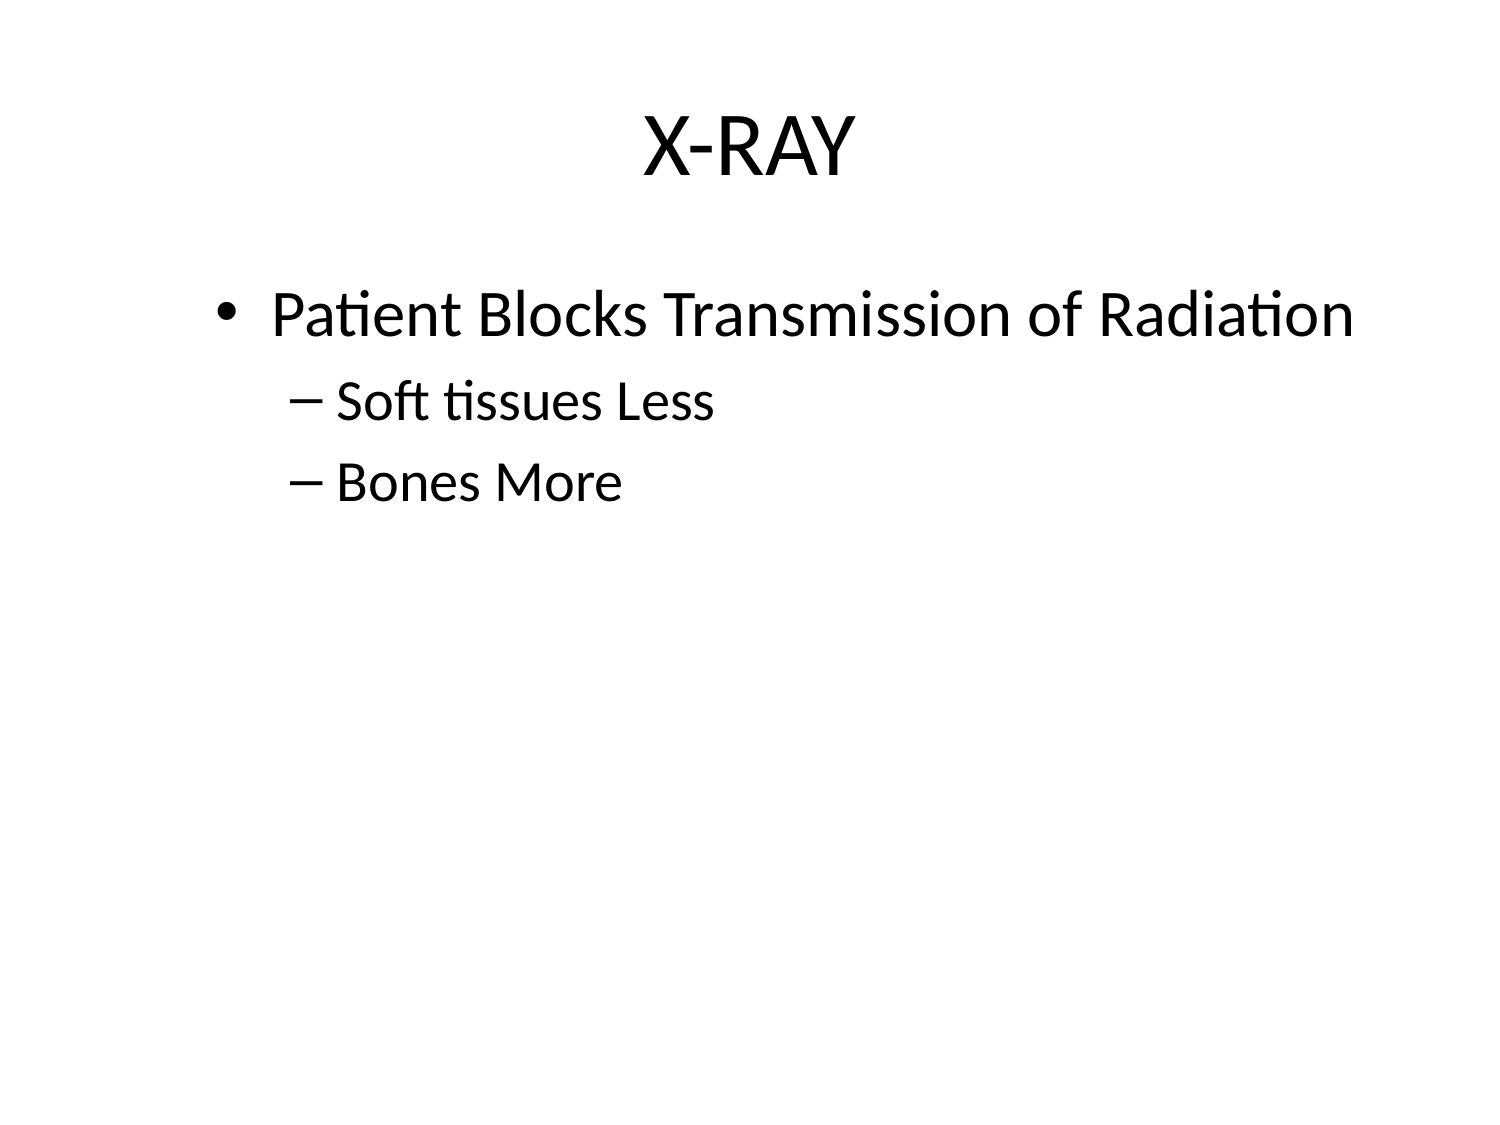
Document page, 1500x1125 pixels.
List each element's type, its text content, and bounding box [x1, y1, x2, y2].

list Patient Blocks Transmission of Radiation Soft tissues Less Bones More [200, 262, 1425, 575]
title X-RAY [75, 45, 1425, 233]
